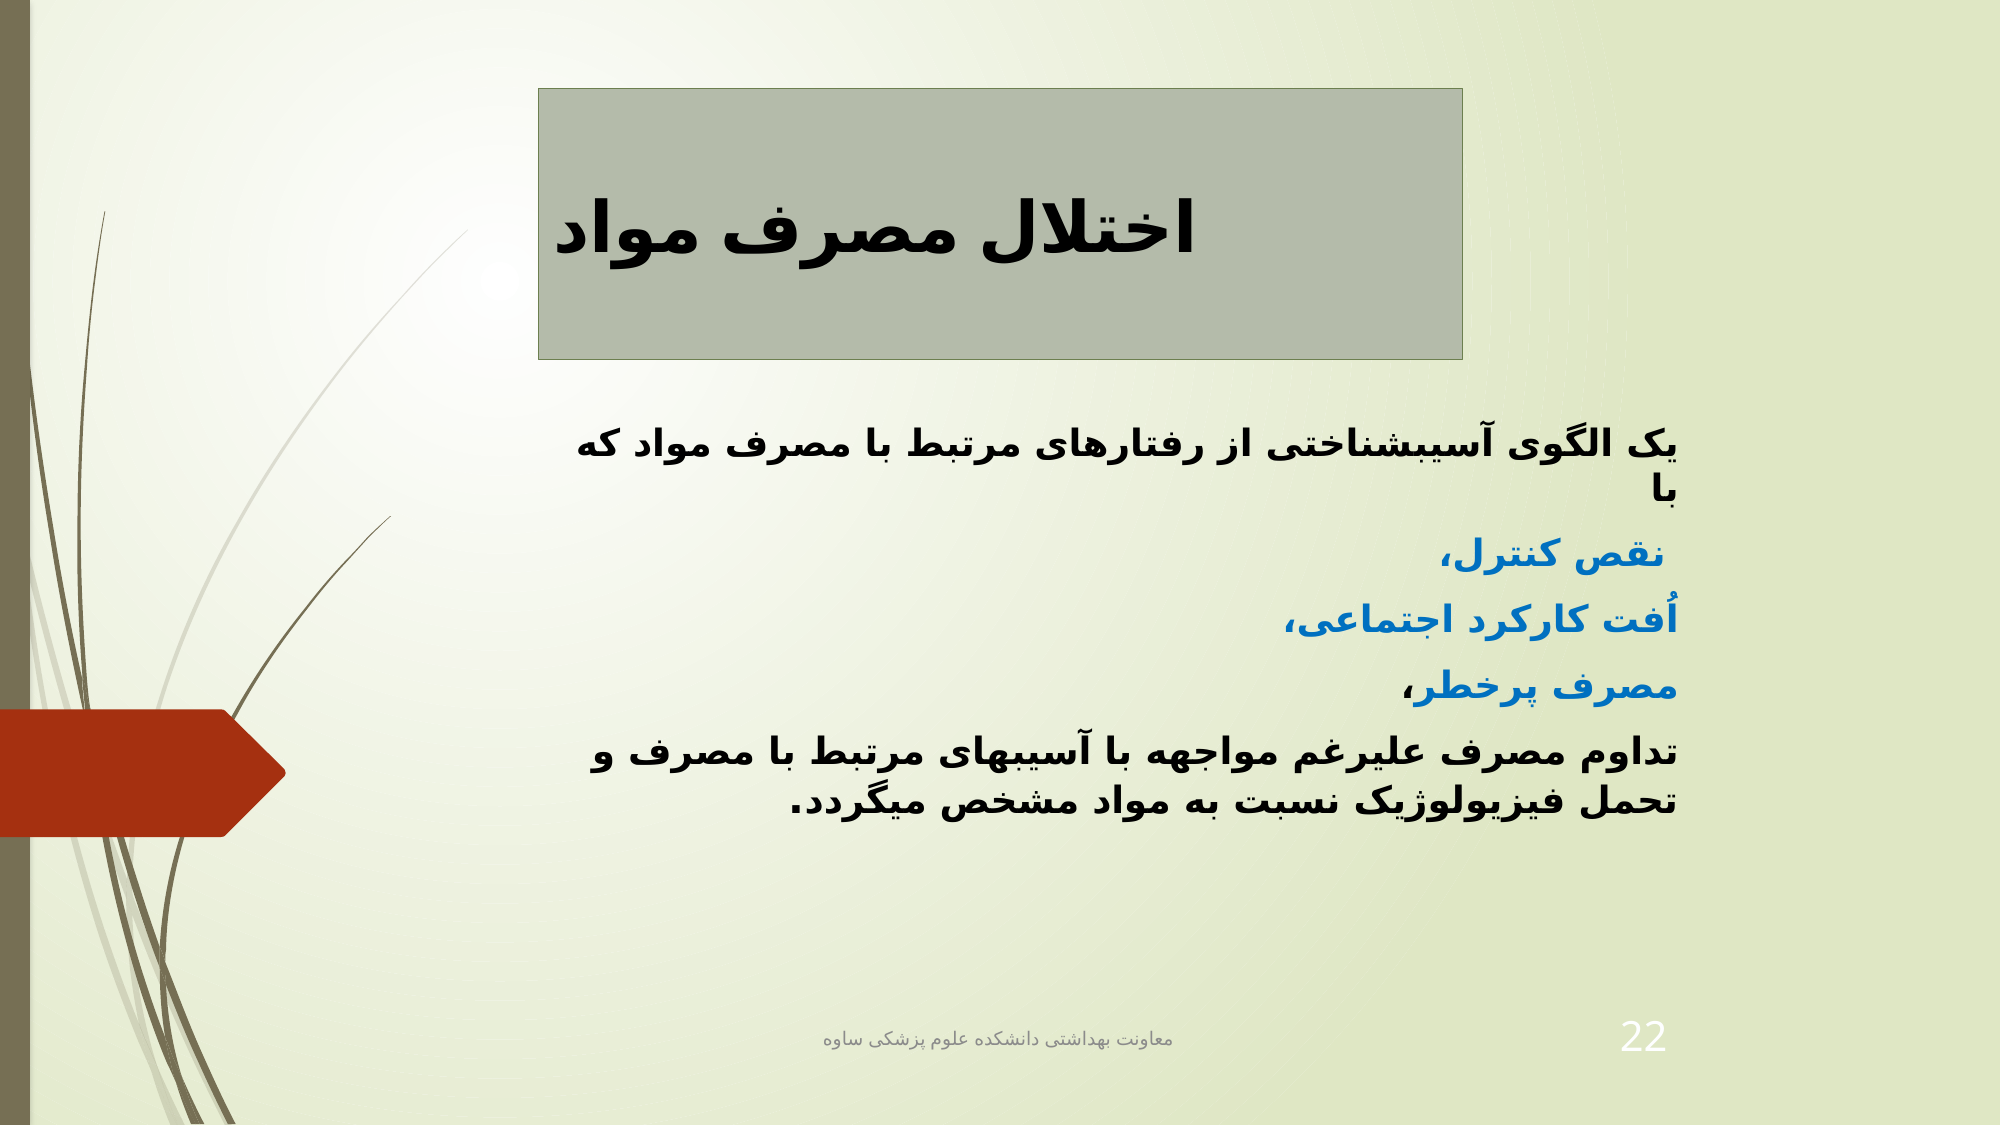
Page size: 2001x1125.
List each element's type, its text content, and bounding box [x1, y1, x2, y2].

title اختلال مصرف مواد [538, 88, 1463, 360]
footer معاونت بهداشتی دانشکده علوم پزشکی ساوه [807, 1000, 1283, 1076]
slide_number 22 [1370, 1000, 1683, 1076]
subtitle یک الگوی آسیب­شناختی از رفتارهای مرتبط با مصرف مواد که با نقص کنترل، اُفت کارکرد اجتماعی، مصرف پرخطر، تداوم مصرف علی­رغم مواجهه با آسیب­های مرتبط با مصرف و تحمل فیزیولوژیک نسبت به مواد مشخص می­گردد. [559, 411, 1694, 888]
